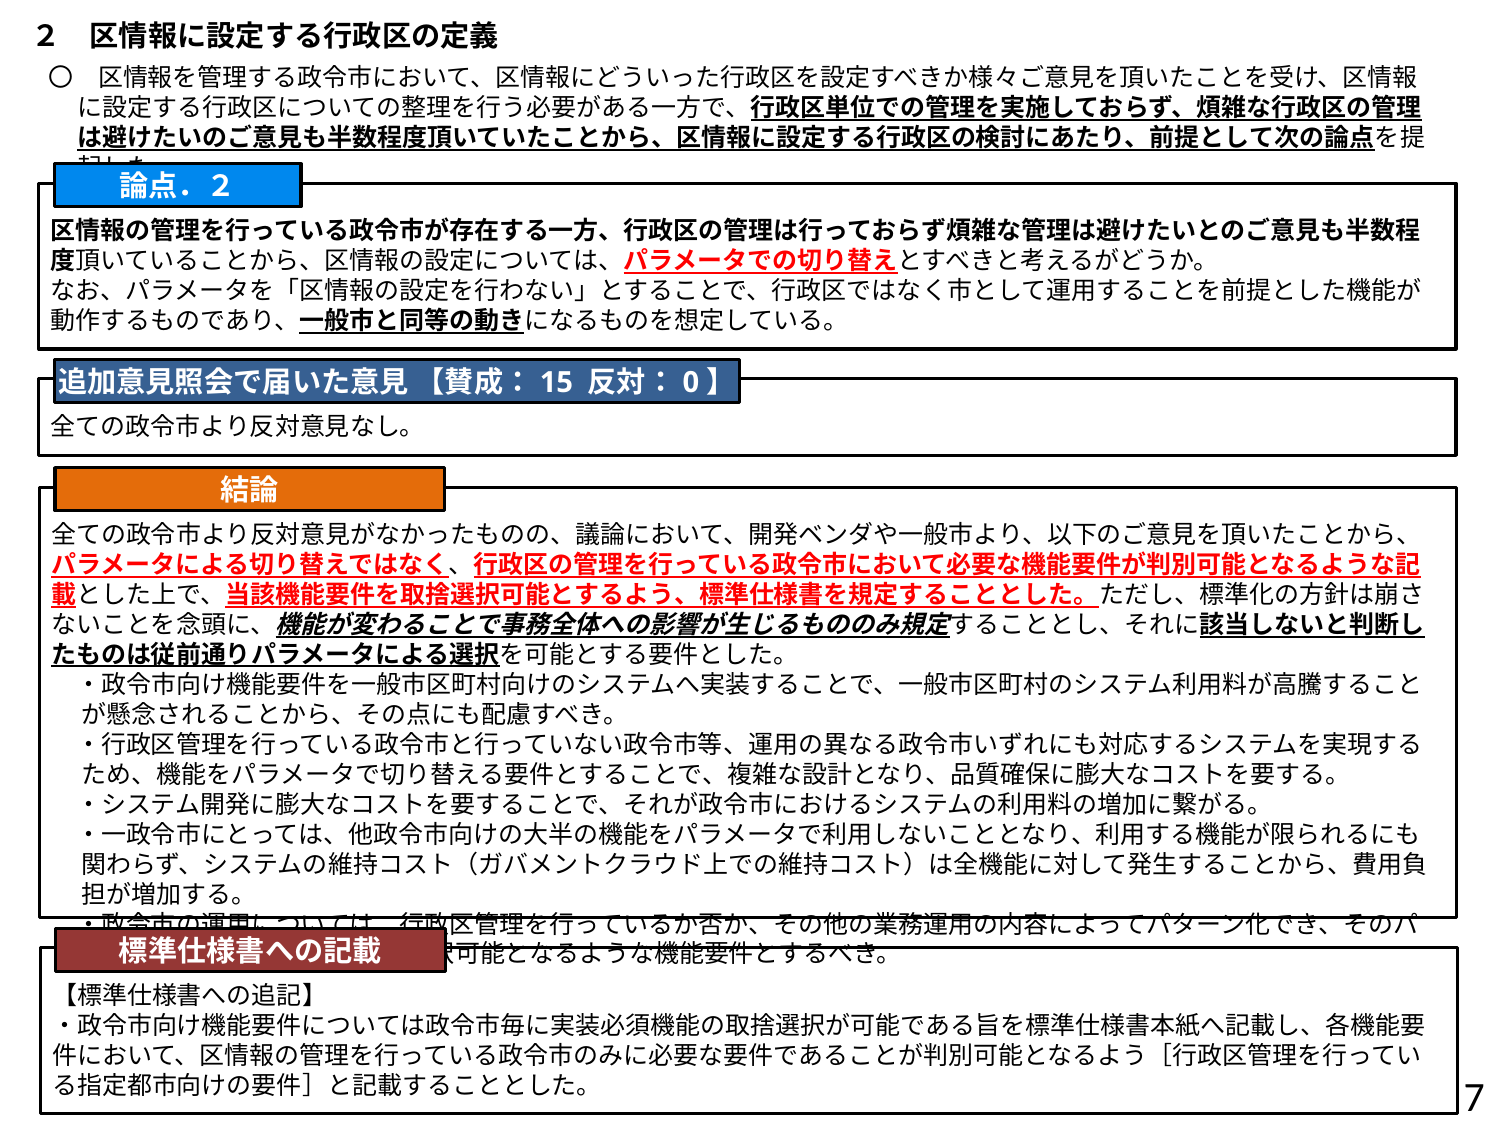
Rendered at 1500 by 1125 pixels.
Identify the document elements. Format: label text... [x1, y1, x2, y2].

text_box 標準仕様書への記載 [54, 926, 448, 973]
slide_number 6 [1149, 1065, 1500, 1125]
text_box 〇 区情報を管理する政令市において、区情報にどういった行政区を設定すべきか様々ご意見を頂いたことを受け、区情報に設定する行政区についての整理を行う必要がある一方で、行政区単位での管理を実施しておらず、煩雑な行政区の管理は避けたいのご意見も半数程度頂いていたことから、区情報に設定する行政区の検討にあたり、前提として次の論点を提起した。 [33, 54, 1457, 219]
text_box 【標準仕様書への追記】 ・政令市向け機能要件については政令市毎に実装必須機能の取捨選択が可能である旨を標準仕様書本紙へ記載し、各機能要件において、区情報の管理を行っている政令市のみに必要な要件であることが判別可能となるよう［行政区管理を行っている指定都市向けの要件］と記載することとした。 [40, 947, 1458, 1114]
text_box 結論 [53, 466, 447, 513]
text_box 追加意見照会で届いた意見 【賛成：15 反対：0】 [52, 357, 741, 404]
text_box 区情報の管理を行っている政令市が存在する一方、行政区の管理は行っておらず煩雑な管理は避けたいとのご意見も半数程度頂いていることから、区情報の設定については、パラメータでの切り替えとすべきと考えるがどうか。 なお、パラメータを「区情報の設定を行わない」とすることで、行政区ではなく市として運用することを前提とした機能が動作するものであり、一般市と同等の動きになるものを想定している。 [38, 183, 1457, 349]
text_box 全ての政令市より反対意見がなかったものの、議論において、開発ベンダや一般市より、以下のご意見を頂いたことから、パラメータによる切り替えではなく、行政区の管理を行っている政令市において必要な機能要件が判別可能となるような記載とした上で、当該機能要件を取捨選択可能とするよう、標準仕様書を規定することとした。ただし、標準化の方針は崩さないことを念頭に、機能が変わることで事務全体への影響が生じるもののみ規定することとし、それに該当しないと判断したものは従前通りパラメータによる選択を可能とする要件とした。 ・政令市向け機能要件を一般市区町村向けのシステムへ実装することで、一般市区町村のシステム利用料が高騰することが懸念されることから、その点にも配慮すべき。 ・行政区管理を行っている政令市と行っていない政令市等、運用の異なる政令市いずれにも対応するシステムを実現するため、機能をパラメータで切り替える要件とすることで、複雑な設計となり、品質確保に膨大なコストを要する。 ・システム開発に膨大なコストを要することで、それが政令市におけるシステムの利用料の増加に繋がる。 ・一政令市にとっては、他政令市向けの大半の機能をパラメータで利用しないこととなり、利用する機能が限られるにも関わらず、システムの維持コスト（ガバメントクラウド上での維持コスト）は全機能に対して発生することから、費用負担が増加する。 ・政令市の運用については、行政区管理を行っているか否か、その他の業務運用の内容によってパターン化でき、そのパターン毎に必要な機能を取捨選択可能となるような機能要件とするべき。 [39, 487, 1457, 918]
text_box 論点．２ [52, 162, 303, 209]
text_box ２ 区情報に設定する行政区の定義 [16, 2, 1440, 49]
text_box 全ての政令市より反対意見なし。 [38, 378, 1457, 456]
